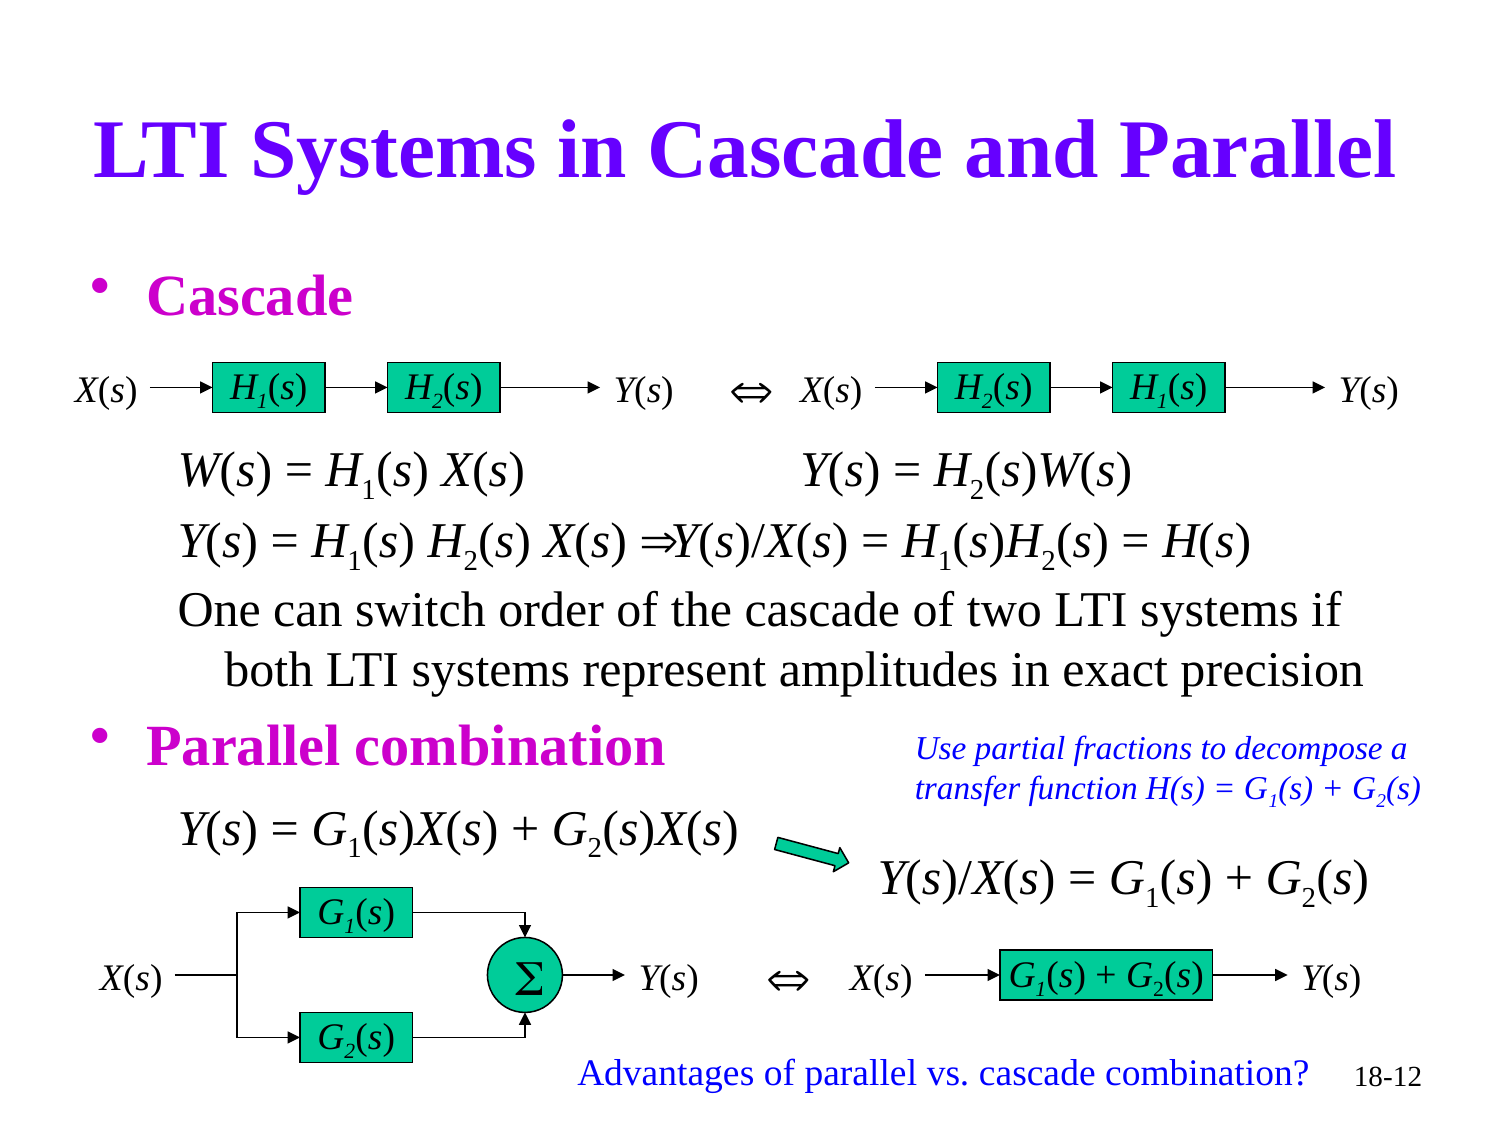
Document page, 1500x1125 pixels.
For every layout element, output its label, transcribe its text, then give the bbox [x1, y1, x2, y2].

text_box Y(s) = G1(s)X(s) + G2(s)X(s) [87, 787, 763, 875]
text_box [62, 362, 688, 413]
text_box One can switch order of the cascade of two LTI systems if both LTI systems represent amplitudes in exact precision [87, 568, 1388, 707]
text_box  [699, 362, 775, 413]
text_box W(s) = H1(s) X(s) Y(s) = H2(s)W(s) [87, 429, 1388, 499]
text_box Advantages of parallel vs. cascade combination? [562, 1040, 1350, 1101]
text_box [774, 837, 849, 872]
slide_number 18-12 [1124, 1049, 1438, 1125]
text_box  [737, 950, 813, 1000]
title LTI Systems in Cascade and Parallel [75, 50, 1438, 238]
text_box Y(s) = H1(s) H2(s) X(s)  Y(s)/X(s) = H1(s)H2(s) = H(s) [87, 499, 1388, 568]
text_box Use partial fractions to decompose a transfer function H(s) = G1(s) + G2(s) [900, 718, 1463, 819]
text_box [787, 362, 1413, 413]
text_box Y(s)/X(s) = G1(s) + G2(s) [787, 837, 1400, 925]
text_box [87, 887, 713, 1063]
text_box Cascade [74, 249, 738, 350]
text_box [837, 949, 1376, 1001]
text_box Parallel combination [75, 699, 713, 788]
